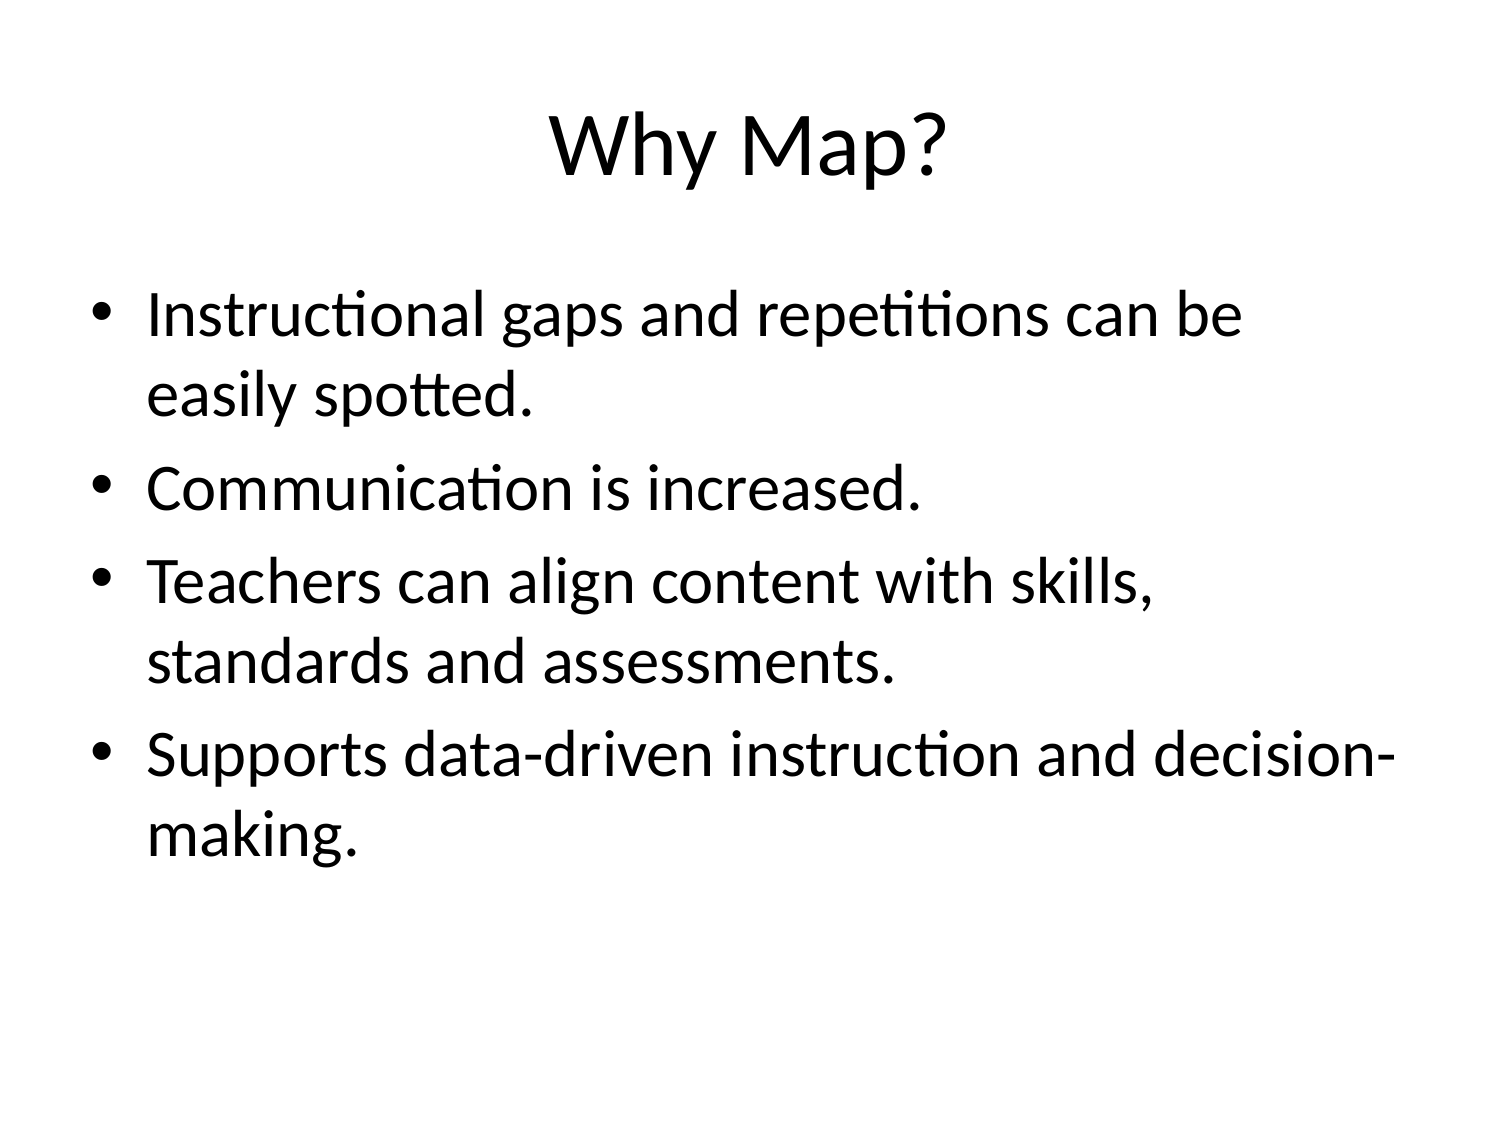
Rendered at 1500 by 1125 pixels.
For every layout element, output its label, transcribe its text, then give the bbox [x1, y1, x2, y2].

list Instructional gaps and repetitions can be easily spotted. Communication is increased. Teachers can align content with skills, standards and assessments. Supports data-driven instruction and decision-making. [75, 262, 1425, 1005]
title Why Map? [75, 45, 1425, 233]
